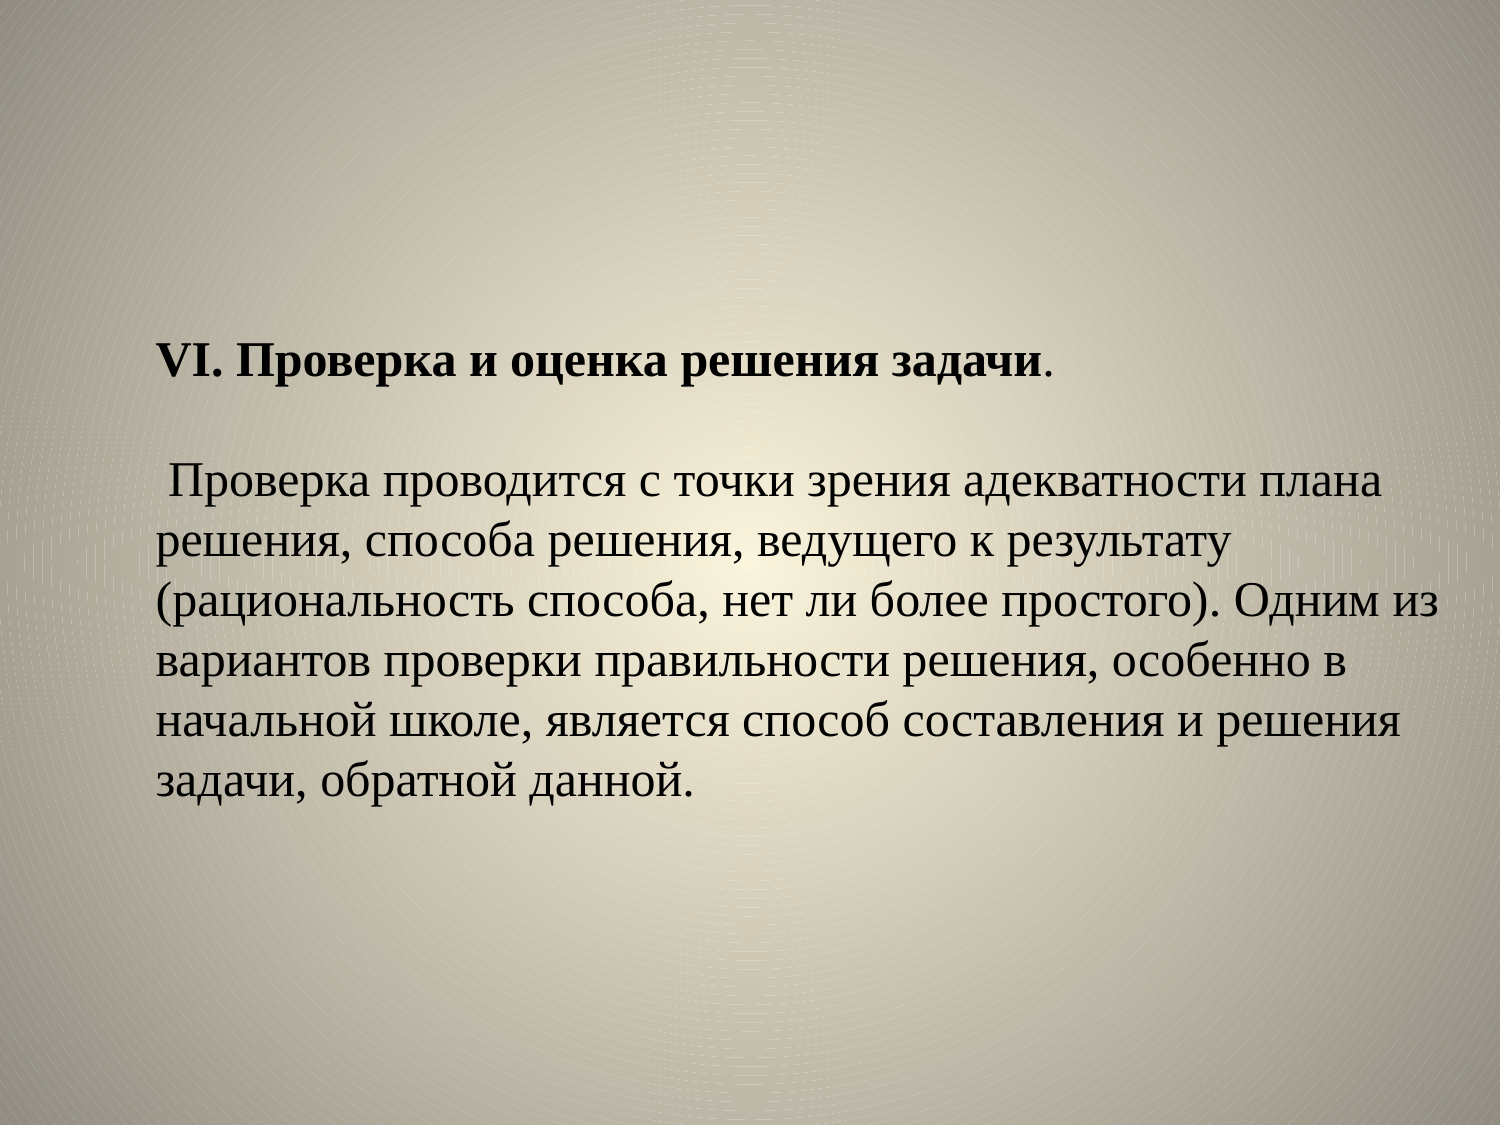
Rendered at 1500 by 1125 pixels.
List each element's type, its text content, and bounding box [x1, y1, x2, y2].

text_box VI. Проверка и оценка решения задачи. Проверка проводится с точки зрения адекватности плана решения, способа решения, ведущего к результату (рациональность способа, нет ли более простого). Одним из вариантов проверки правильности решения, особенно в начальной школе, является способ составления и решения задачи, обратной данной. [140, 318, 1500, 814]
